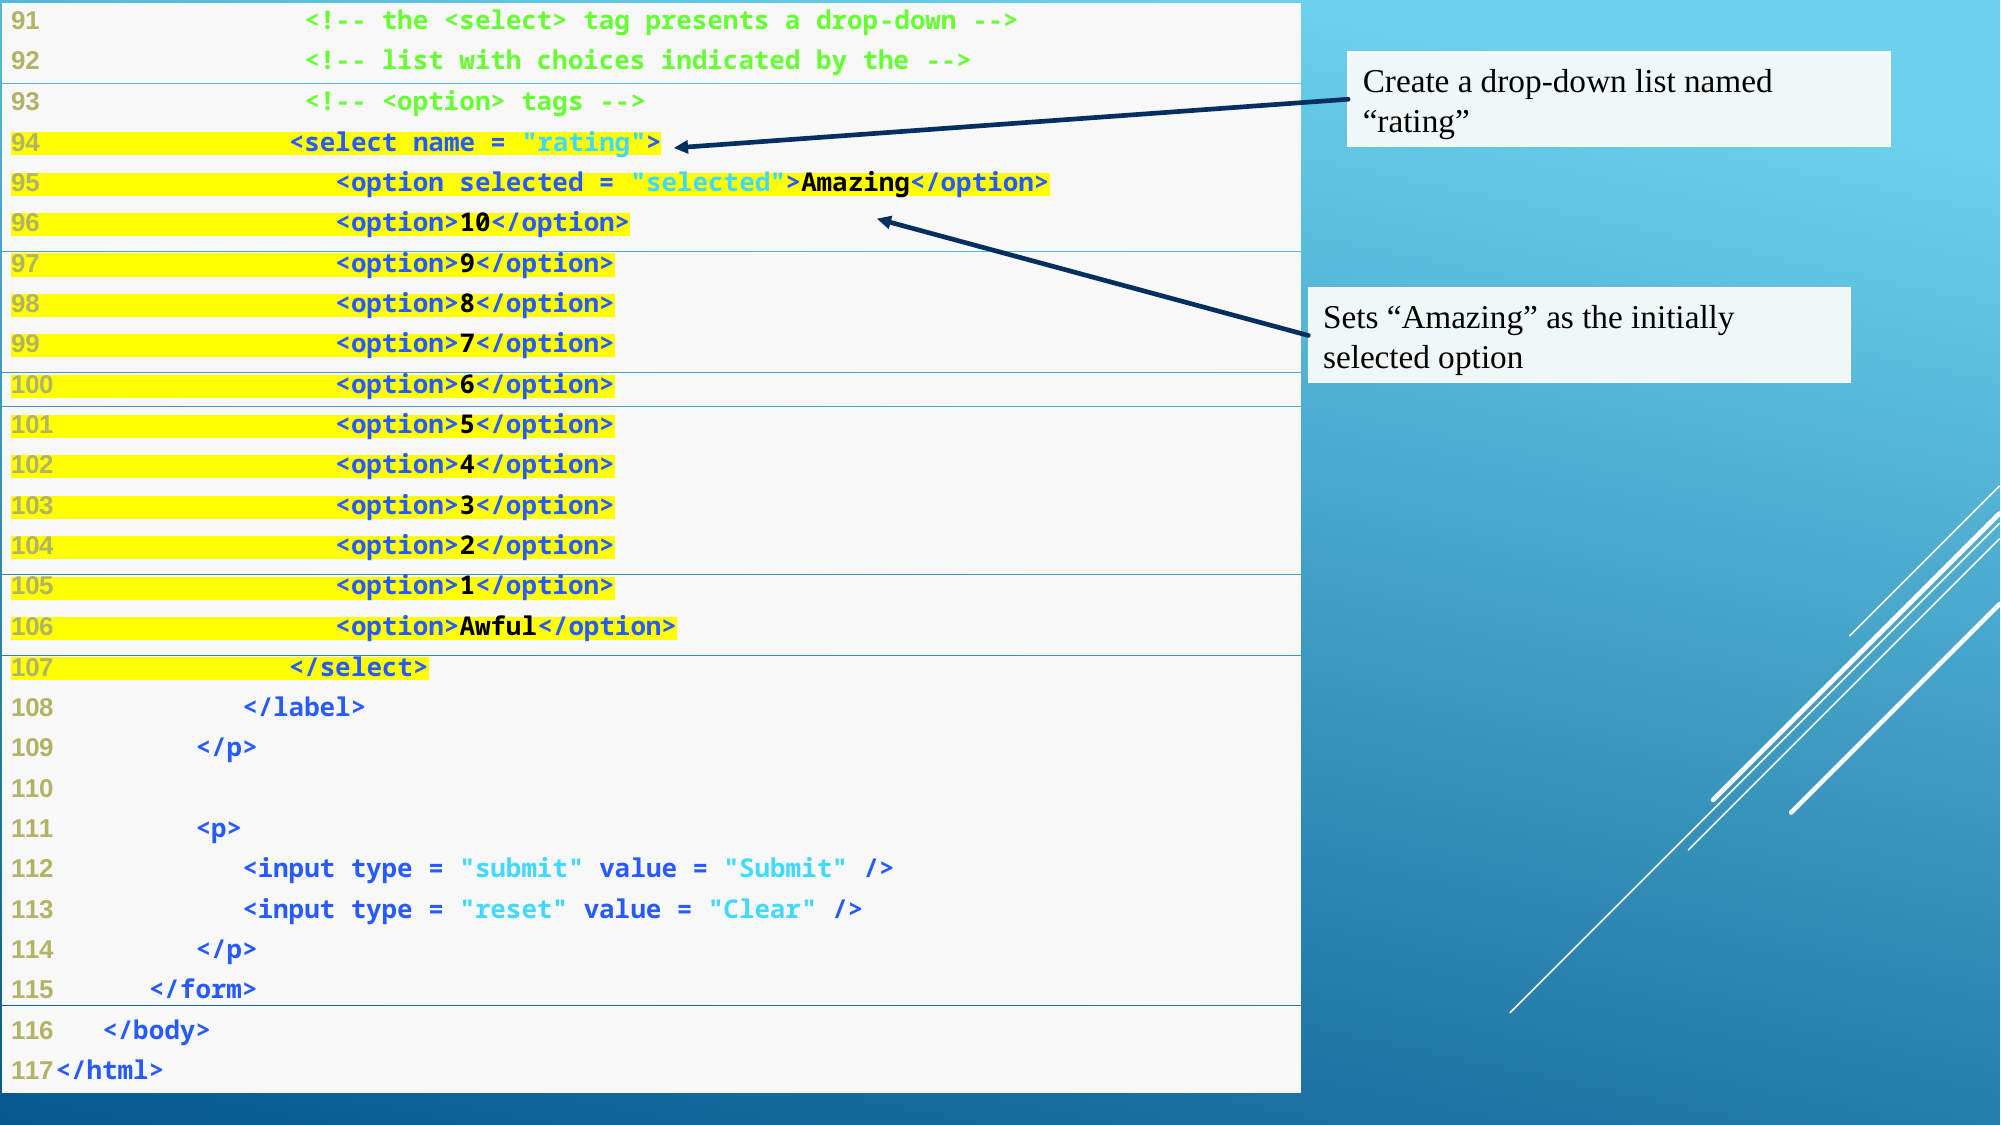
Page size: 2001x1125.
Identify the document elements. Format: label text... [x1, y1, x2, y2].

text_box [0, 2, 1349, 1125]
text_box Sets “Amazing” as the initially selected option [1349, 287, 1851, 382]
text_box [673, 99, 1349, 149]
text_box Create a drop-down list named “rating” [1349, 51, 1891, 147]
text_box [876, 218, 1309, 336]
